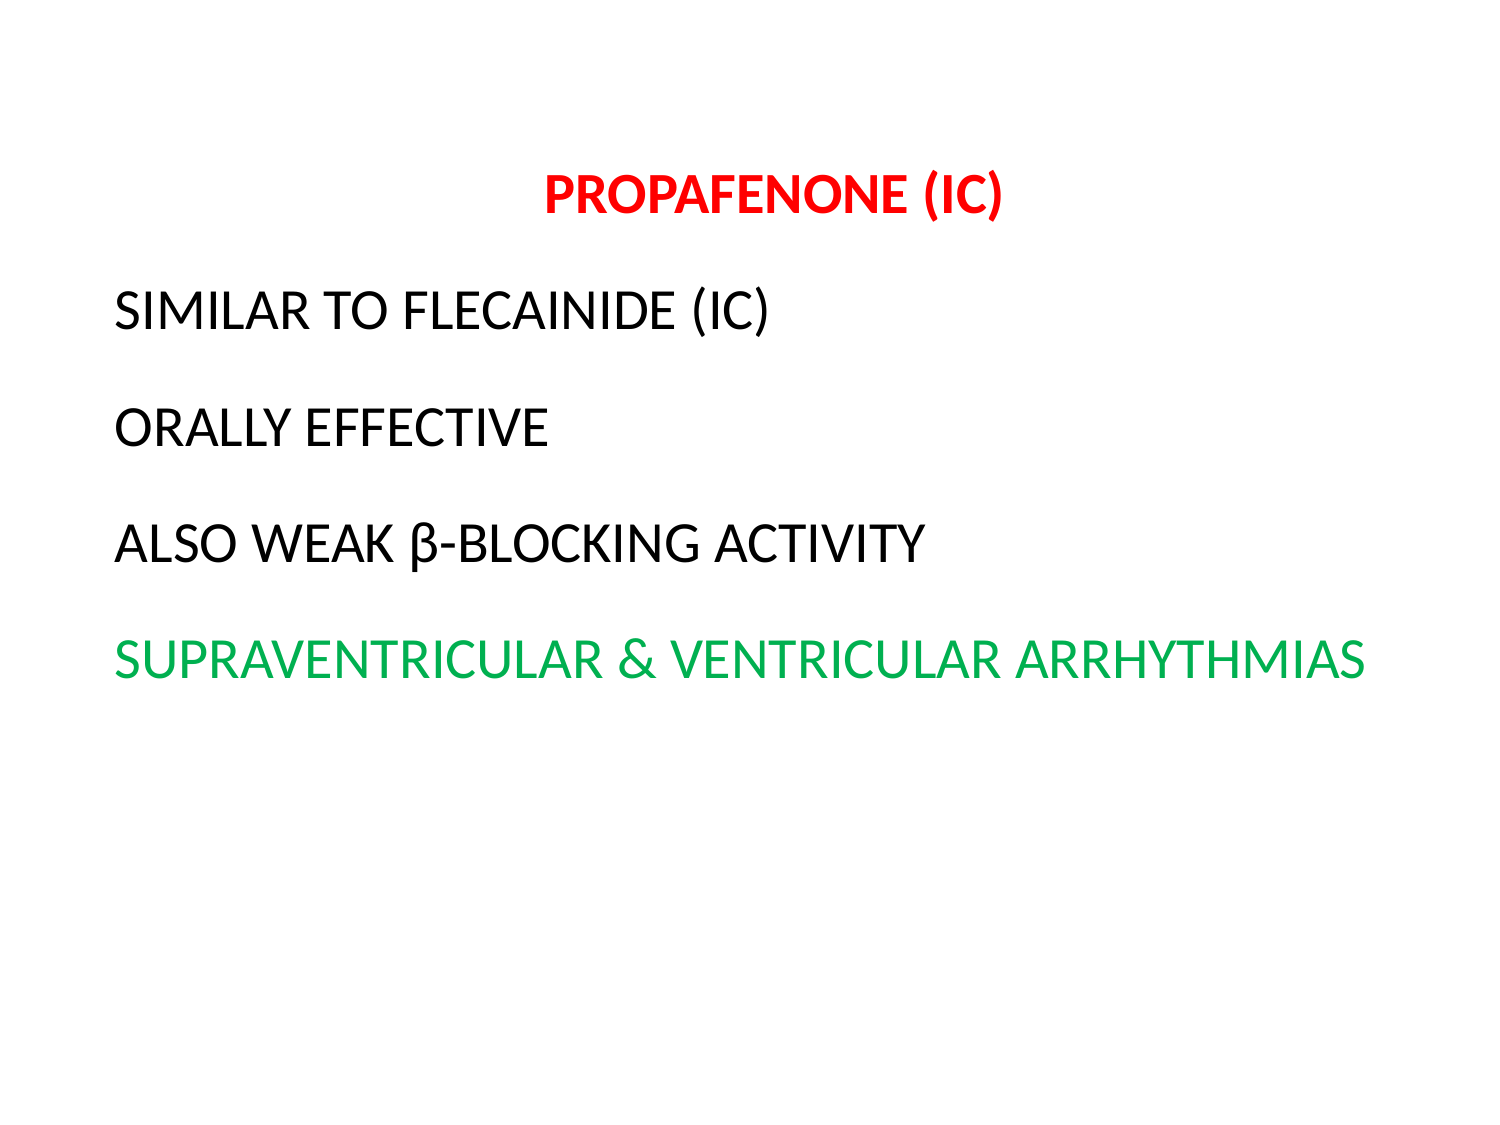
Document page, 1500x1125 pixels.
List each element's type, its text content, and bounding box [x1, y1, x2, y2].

list PROPAFENONE (IC) SIMILAR TO FLECAINIDE (IC) ORALLY EFFECTIVE ALSO WEAK β-BLOCKING ACTIVITY SUPRAVENTRICULAR & VENTRICULAR ARRHYTHMIAS [99, 112, 1450, 700]
